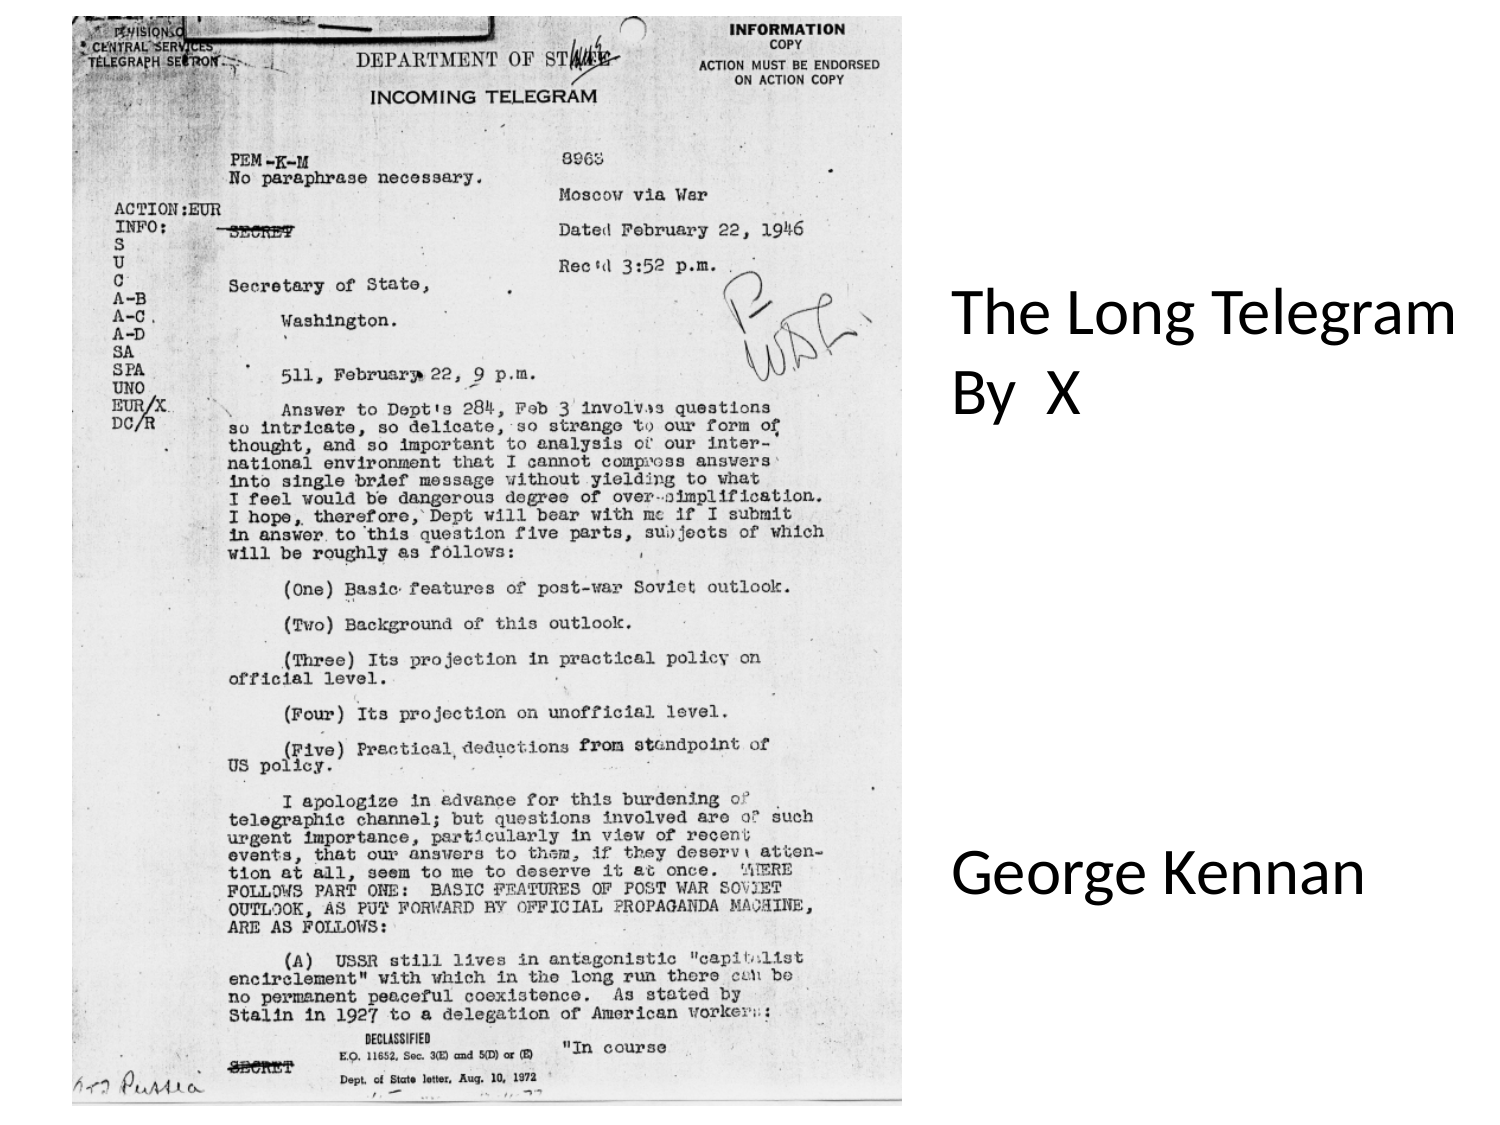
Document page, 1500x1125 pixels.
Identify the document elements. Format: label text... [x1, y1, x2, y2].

text_box The Long Telegram By X George Kennan [936, 260, 1474, 915]
picture [72, 16, 902, 1106]
